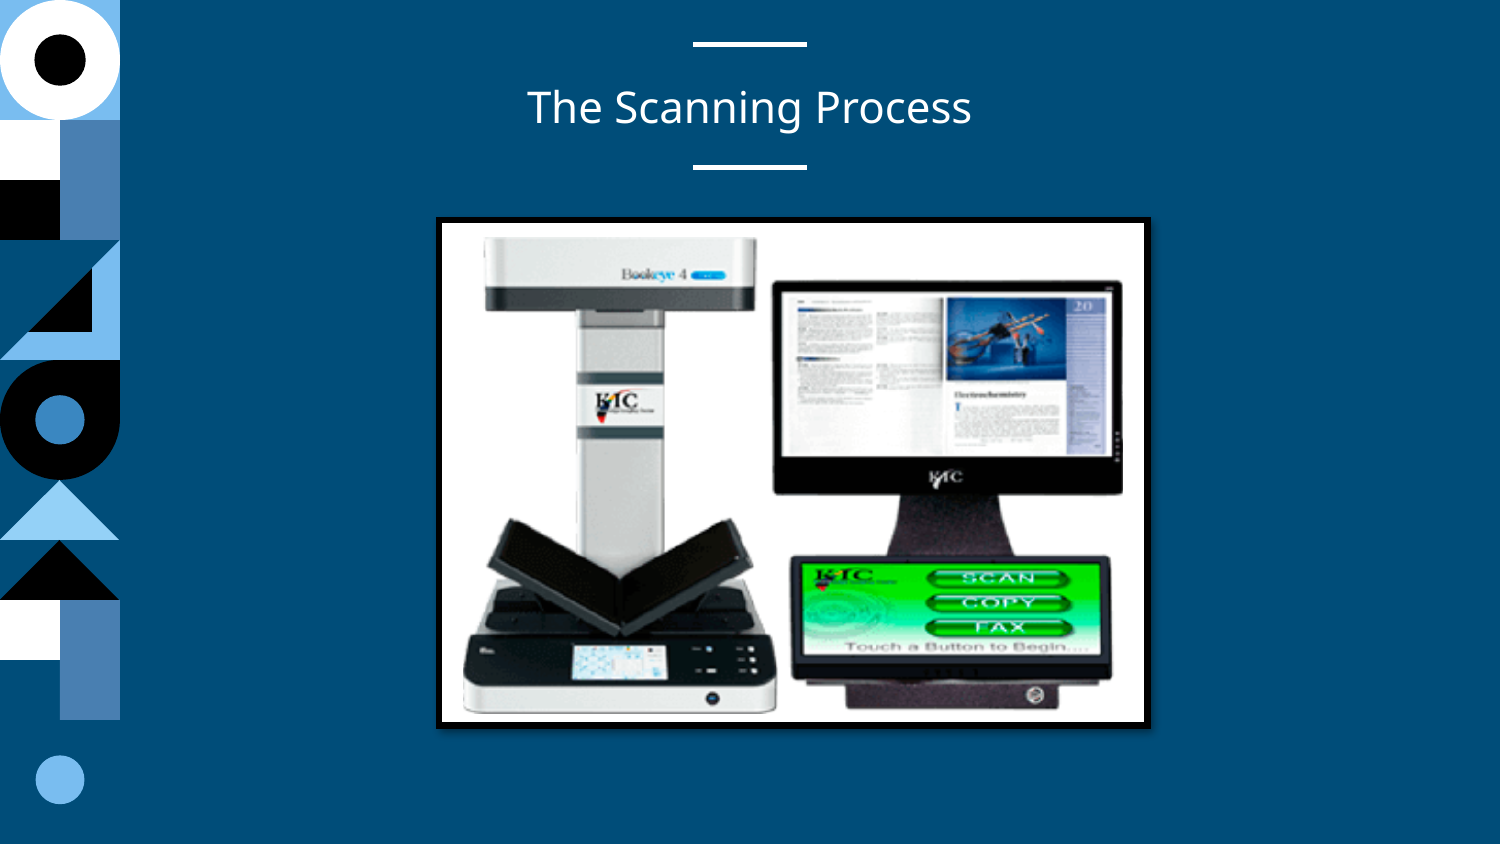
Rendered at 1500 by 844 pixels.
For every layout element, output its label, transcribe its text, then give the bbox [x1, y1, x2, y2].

title The Scanning Process [169, 23, 1331, 148]
picture [441, 223, 1145, 723]
